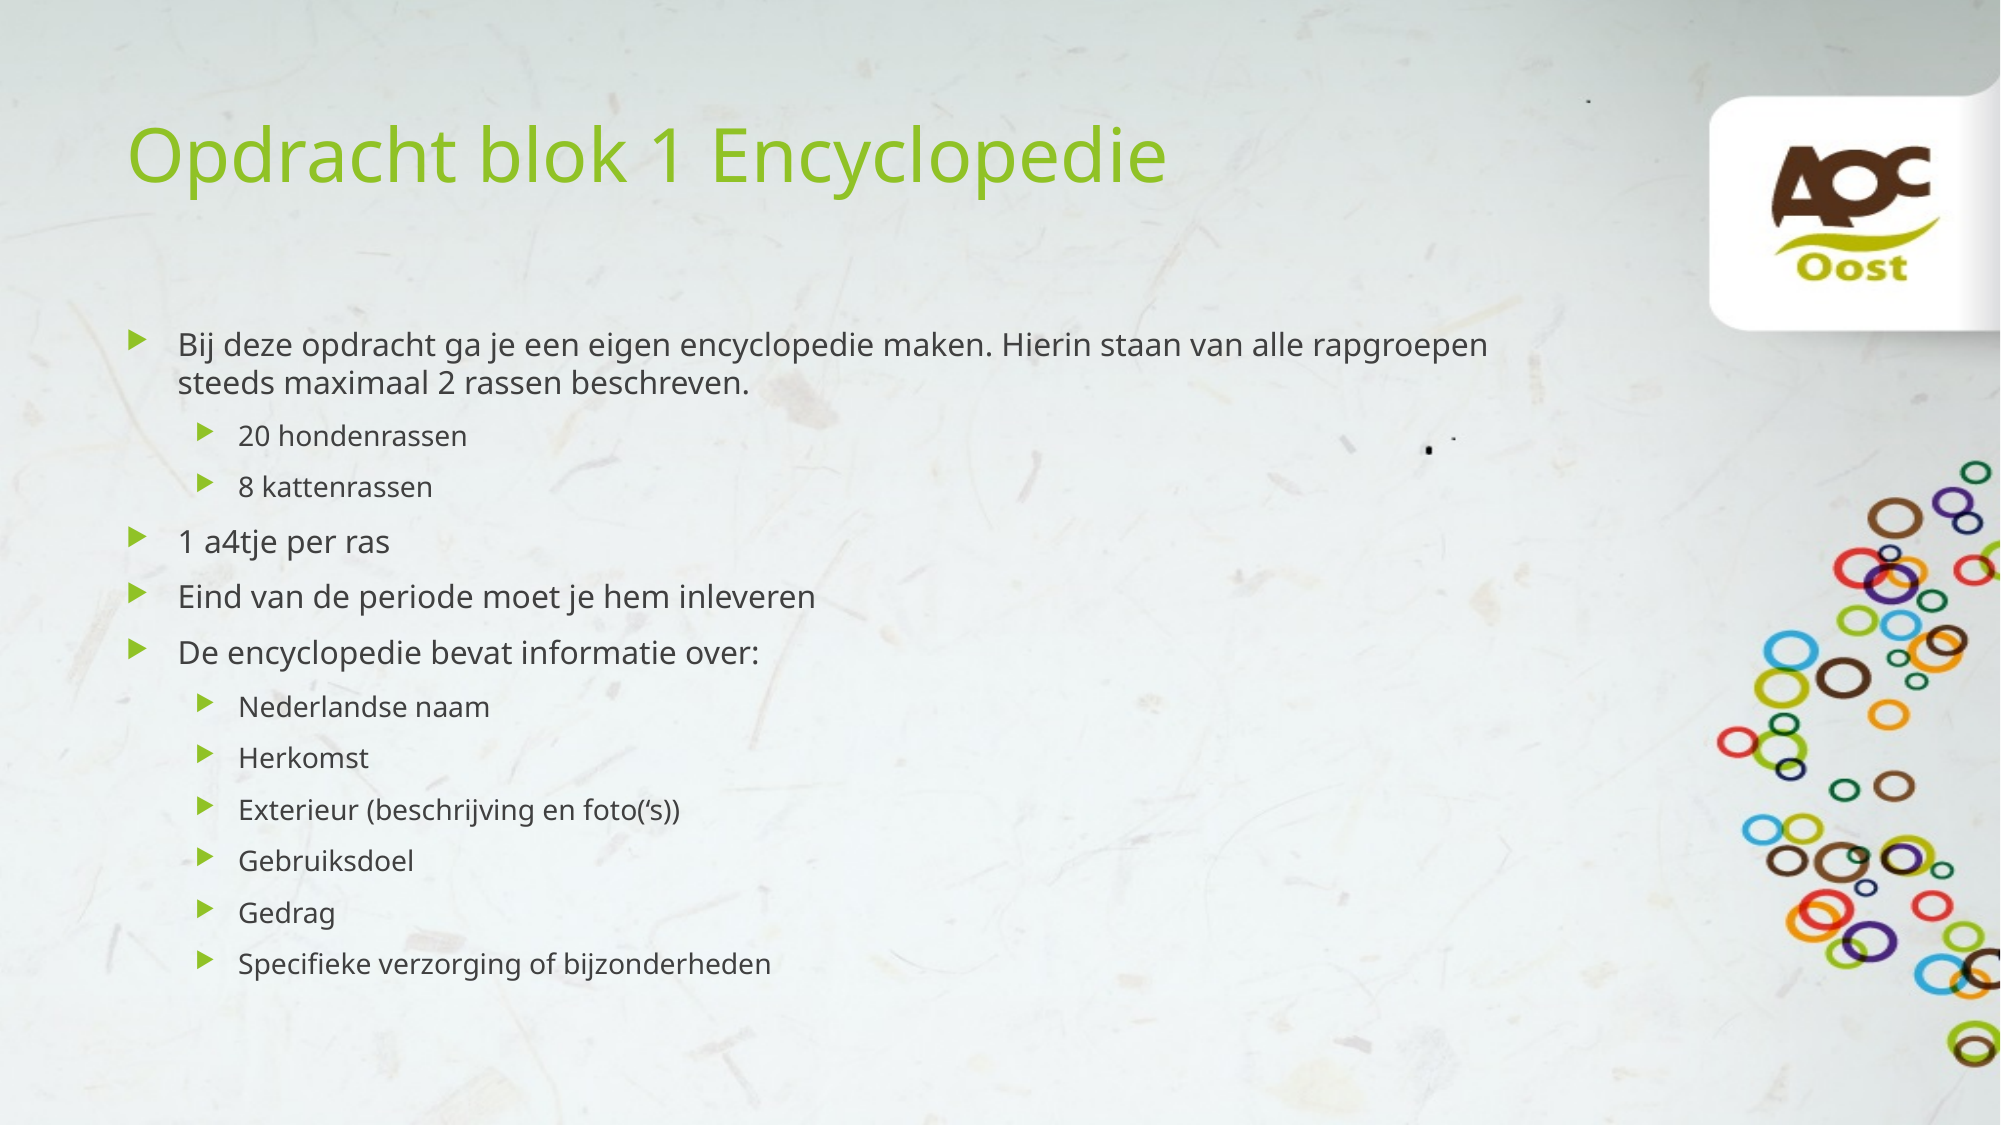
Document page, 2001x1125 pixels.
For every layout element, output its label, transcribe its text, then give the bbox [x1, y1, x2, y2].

title Opdracht blok 1 Encyclopedie [111, 99, 1522, 316]
picture [0, 0, 2001, 1125]
list Bij deze opdracht ga je een eigen encyclopedie maken. Hierin staan van alle rapgroepen steeds maximaal 2 rassen beschreven. 20 hondenrassen 8 kattenrassen 1 a4tje per ras Eind van de periode moet je hem inleveren De encyclopedie bevat informatie over: Nederlandse naam Herkomst Exterieur (beschrijving en foto(‘s)) Gebruiksdoel Gedrag Specifieke verzorging of bijzonderheden [111, 316, 1597, 991]
